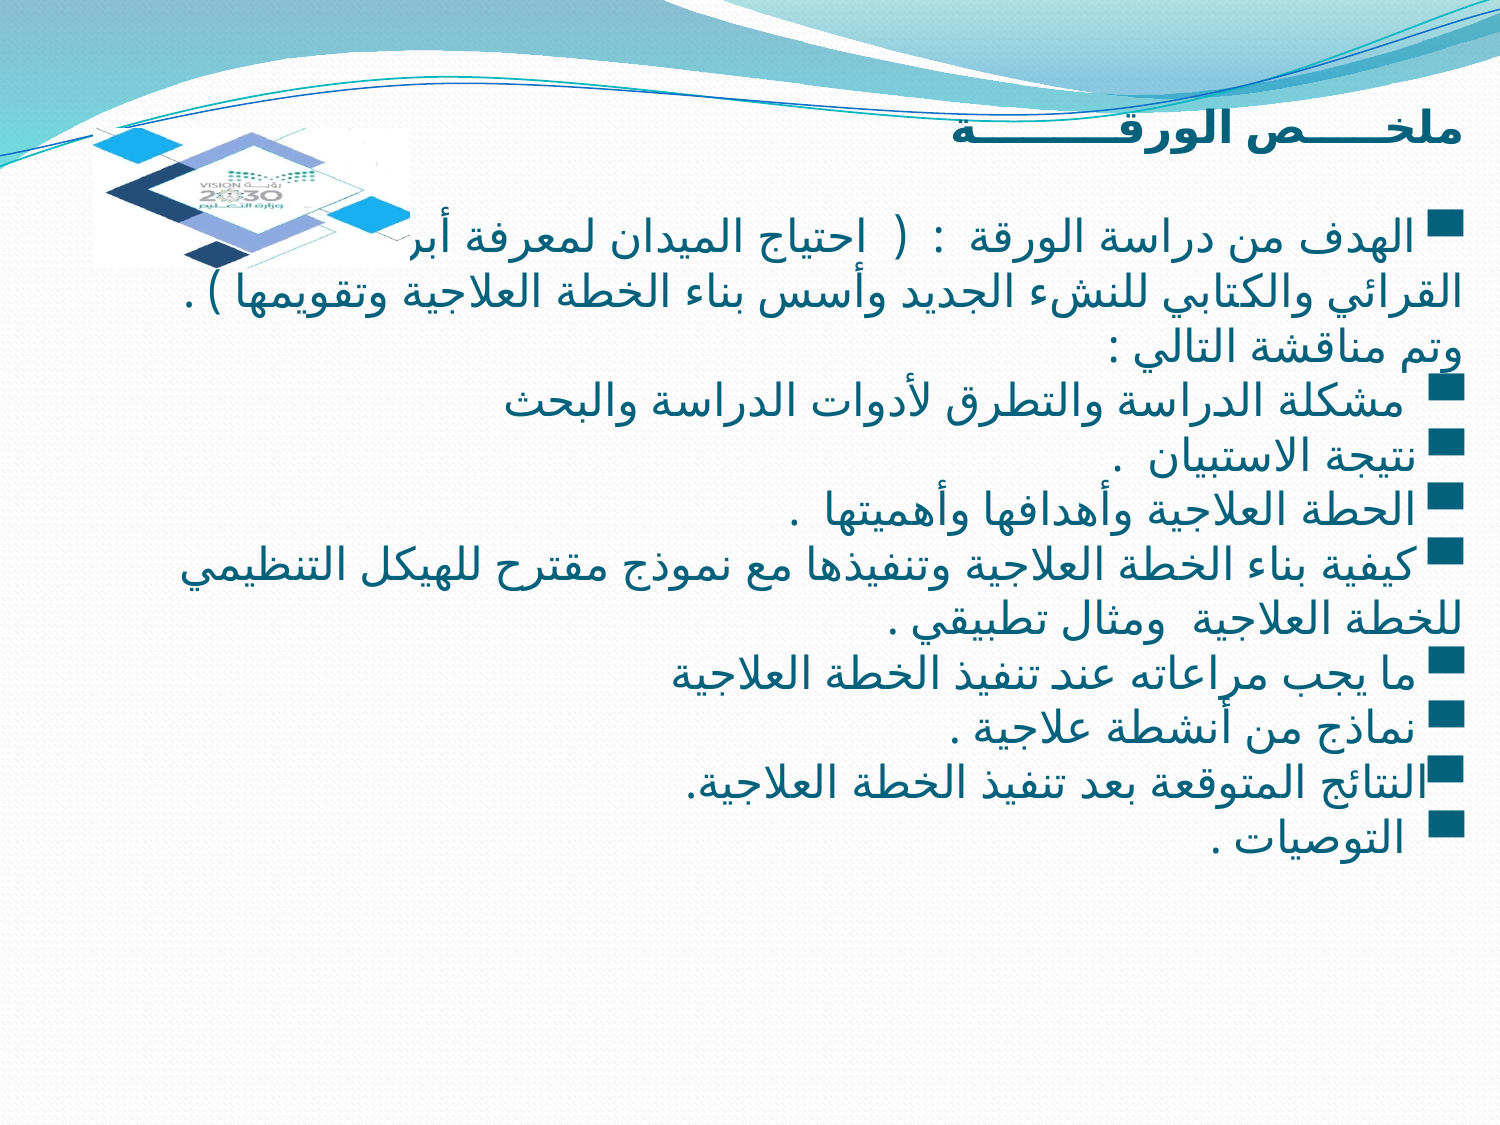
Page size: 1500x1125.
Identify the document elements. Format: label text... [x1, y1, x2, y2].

picture [93, 128, 410, 268]
title ملخـــــص الورقـــــــــة ▀ الهدف من دراسة الورقة : ( احتياج الميدان لمعرفة أبرز مظاهر الضعف القرائي والكتابي للنشء الجديد وأسس بناء الخطة العلاجية وتقويمها ) . وتم مناقشة التالي : ▀ مشكلة الدراسة والتطرق لأدوات الدراسة والبحث ▀ نتيجة الاستبيان . ▀ الحطة العلاجية وأهدافها وأهميتها . ▀ كيفية بناء الخطة العلاجية وتنفيذها مع نموذج مقترح للهيكل التنظيمي للخطة العلاجية ومثال تطبيقي . ▀ ما يجب مراعاته عند تنفيذ الخطة العلاجية ▀ نماذج من أنشطة علاجية . ▀النتائج المتوقعة بعد تنفيذ الخطة العلاجية. ▀ التوصيات . [58, 70, 1465, 1090]
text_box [86, 129, 414, 279]
